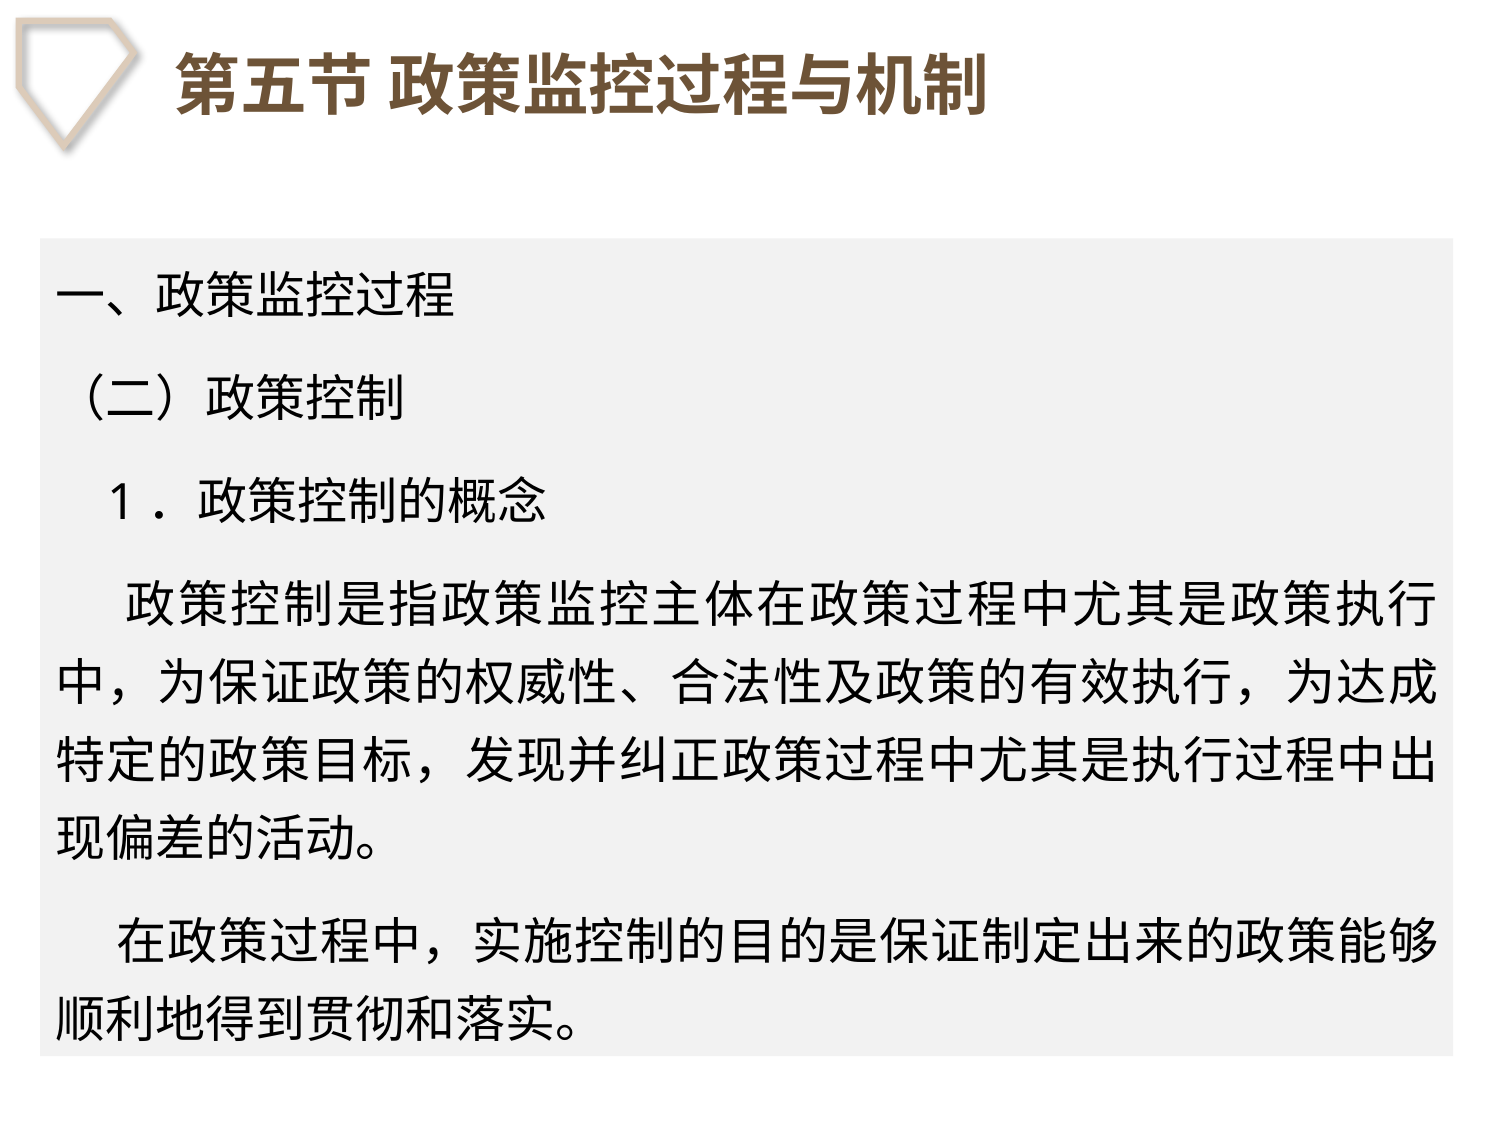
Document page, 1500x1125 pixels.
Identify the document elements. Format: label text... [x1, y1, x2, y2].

title 第五节 政策监控过程与机制 [158, 18, 1456, 159]
list 一、政策监控过程 （二）政策控制 1．政策控制的概念 政策控制是指政策监控主体在政策过程中尤其是政策执行中，为保证政策的权威性、合法性及政策的有效执行，为达成特定的政策目标，发现并纠正政策过程中尤其是执行过程中出现偏差的活动。 在政策过程中，实施控制的目的是保证制定出来的政策能够顺利地得到贯彻和落实。 [40, 238, 1454, 1057]
